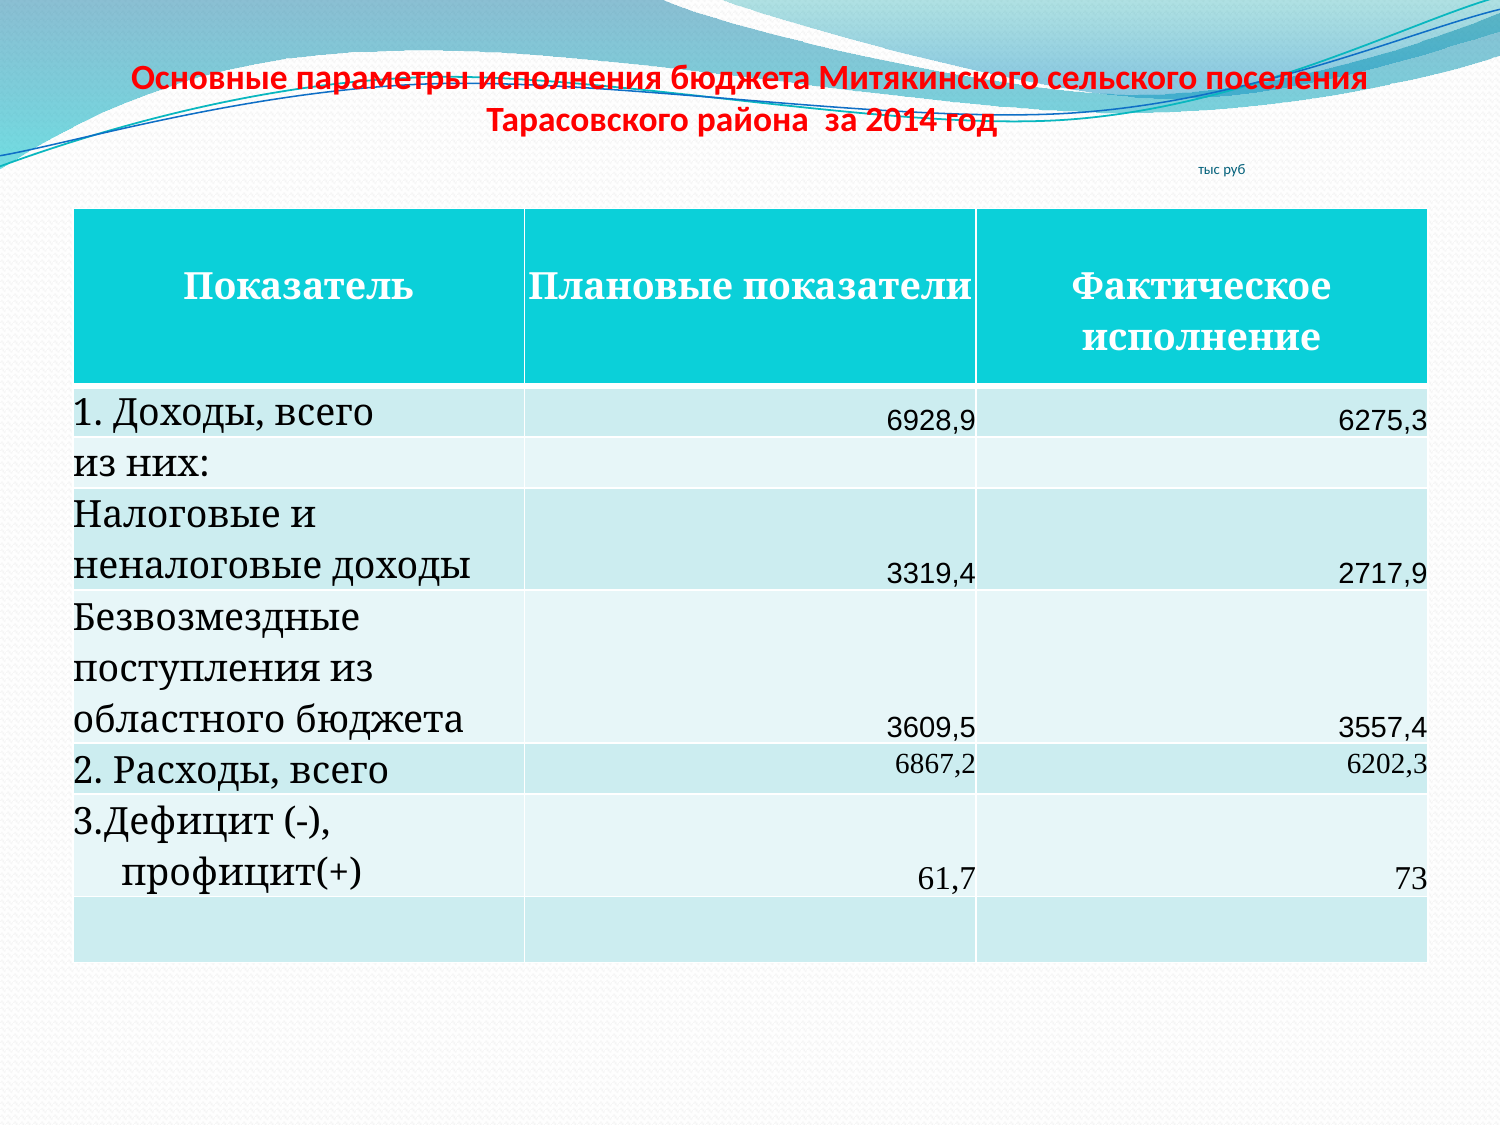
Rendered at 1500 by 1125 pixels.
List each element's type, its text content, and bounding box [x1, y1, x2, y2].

table_cell 6202,3 [977, 744, 1427, 793]
table_cell Налоговые и неналоговые доходы [74, 489, 524, 589]
table_cell [525, 438, 975, 487]
table_cell 6928,9 [525, 389, 975, 436]
table_cell 2717,9 [977, 489, 1427, 589]
table_cell [977, 897, 1427, 962]
title Основные параметры исполнения бюджета Митякинского сельского поселения Тарасовского района за 2014 год тыс руб [75, 45, 1425, 182]
table_header Фактическое исполнение [977, 209, 1427, 383]
table_cell [525, 897, 975, 962]
table_cell 61,7 [525, 795, 975, 896]
table_cell [74, 897, 524, 962]
table_cell из них: [74, 438, 524, 487]
table_cell 3.Дефицит (-), профицит(+) [74, 795, 524, 896]
table_cell 3557,4 [977, 591, 1427, 742]
table_cell Безвозмездные поступления из областного бюджета [74, 591, 524, 742]
table_cell 3609,5 [525, 591, 975, 742]
table_cell 2. Расходы, всего [74, 744, 524, 793]
table_header Плановые показатели [525, 209, 975, 383]
table_header Показатель [74, 209, 524, 383]
table_cell [977, 438, 1427, 487]
table_cell 3319,4 [525, 489, 975, 589]
table_cell 1. Доходы, всего [74, 389, 524, 436]
table_cell 73 [977, 795, 1427, 896]
table_cell 6867,2 [525, 744, 975, 793]
table_cell 6275,3 [977, 389, 1427, 436]
